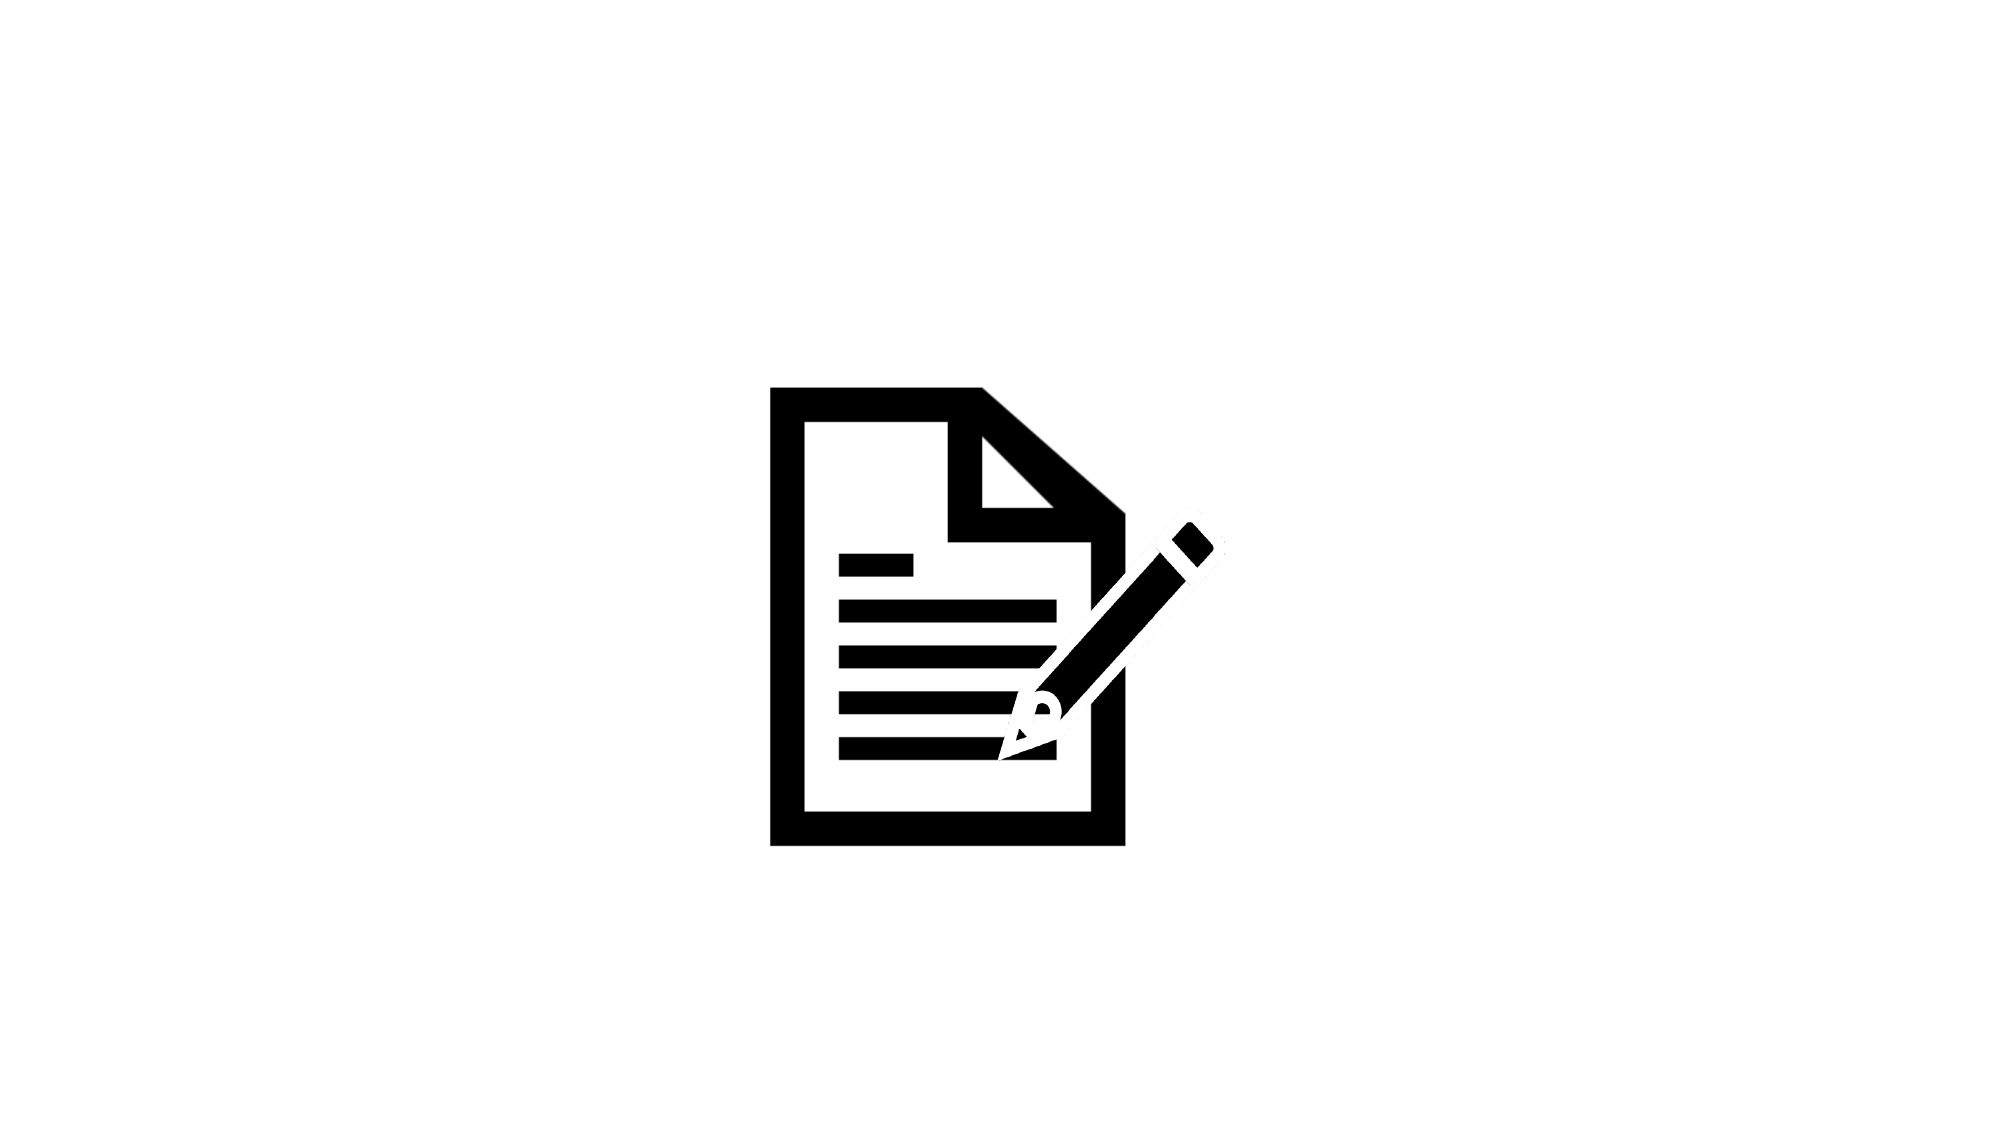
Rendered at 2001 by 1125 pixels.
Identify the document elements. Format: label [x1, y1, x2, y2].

picture [673, 342, 1240, 892]
